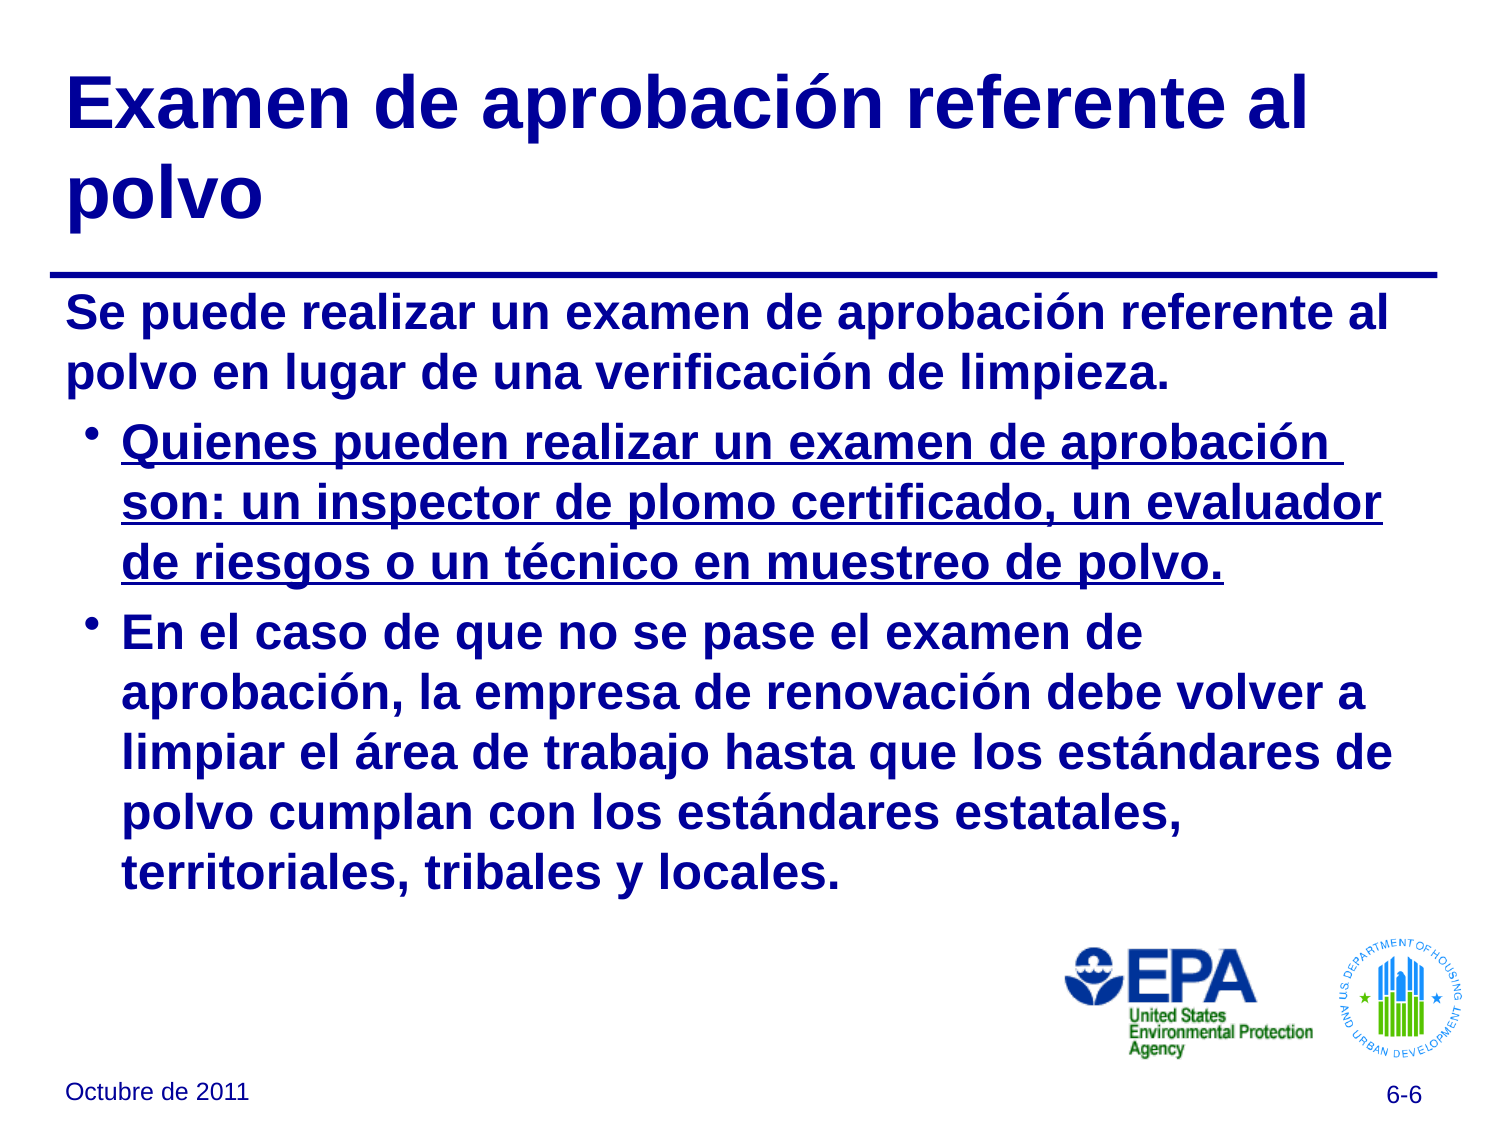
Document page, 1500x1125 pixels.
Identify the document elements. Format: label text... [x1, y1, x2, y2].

picture [1337, 937, 1463, 1059]
slide_number 6-6 [1124, 1049, 1438, 1125]
slide_number Octubre de 2011 [49, 1049, 363, 1125]
list Se puede realizar un examen de aprobación referente al polvo en lugar de una verificación de limpieza. Quienes pueden realizar un examen de aprobación son: un inspector de plomo certificado, un evaluador de riesgos o un técnico en muestreo de polvo. En el caso de que no se pase el examen de aprobación, la empresa de renovación debe volver a limpiar el área de trabajo hasta que los estándares de polvo cumplan con los estándares estatales, territoriales, tribales y locales. [49, 271, 1438, 948]
title Examen de aprobación referente al polvo [49, 49, 1438, 238]
picture [1062, 948, 1319, 1064]
